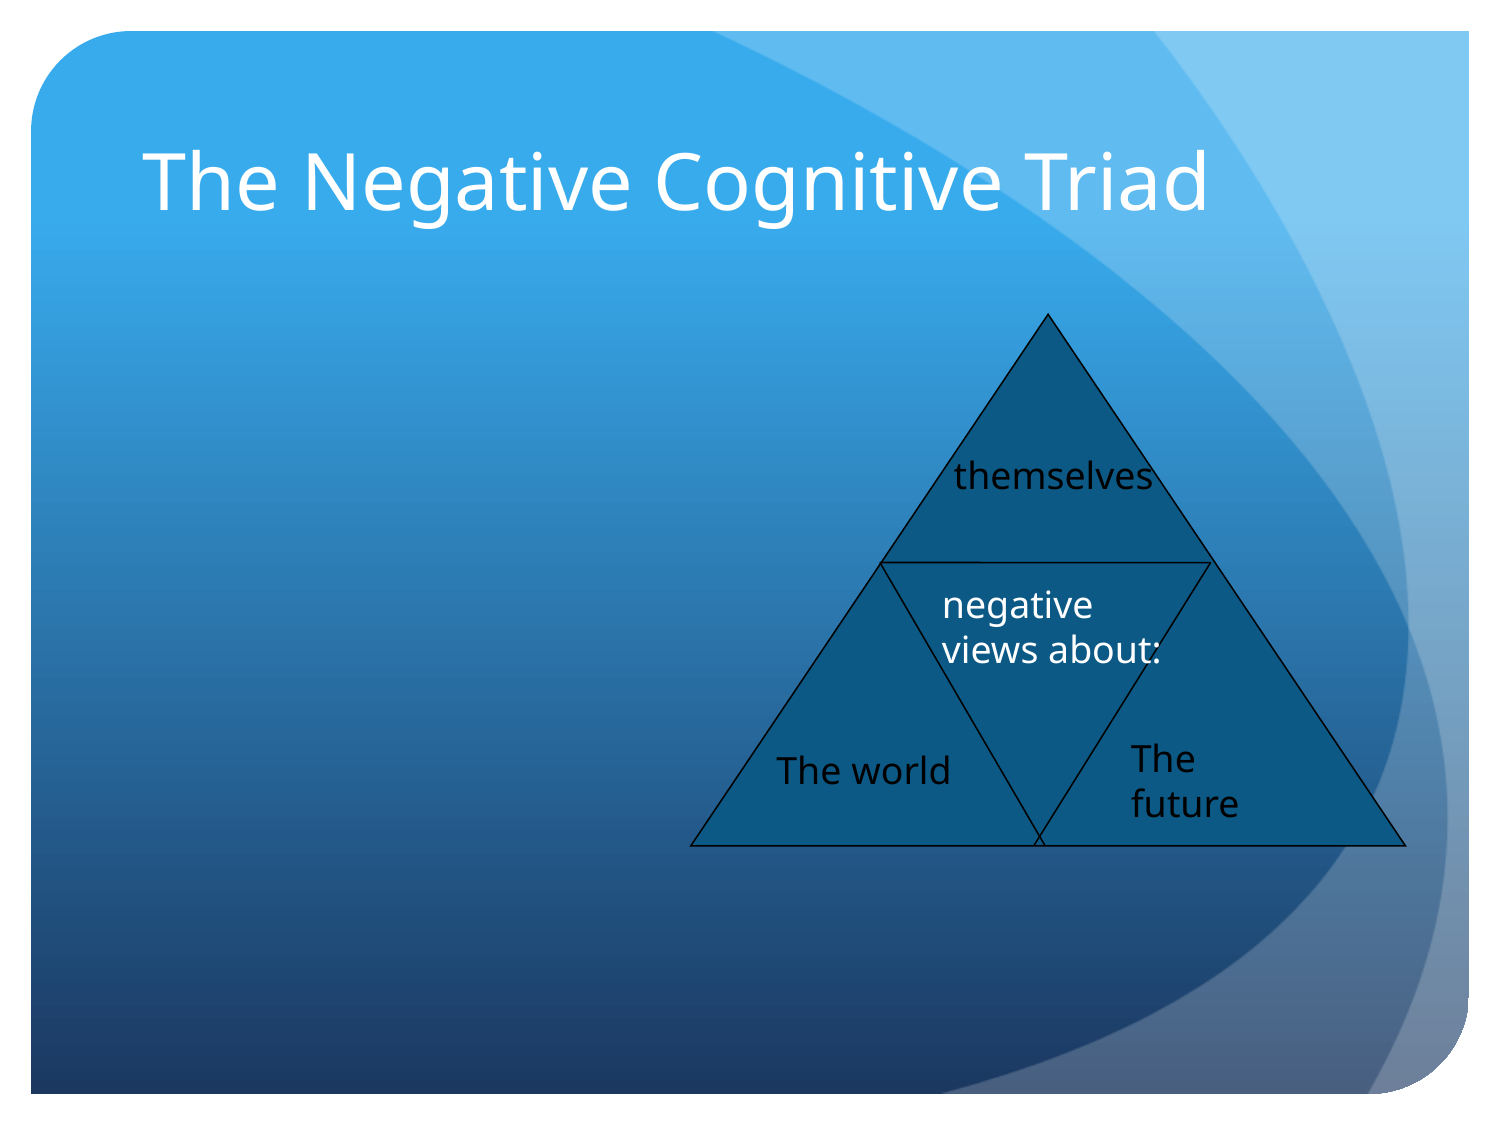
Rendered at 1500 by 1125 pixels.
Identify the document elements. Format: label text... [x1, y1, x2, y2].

text_box [690, 478, 1406, 846]
text_box The world [761, 739, 999, 800]
text_box themselves [938, 444, 1176, 504]
text_box [960, 314, 1136, 444]
title The Negative Cognitive Triad [127, 62, 1372, 234]
text_box The future [1116, 727, 1329, 833]
text_box negative views about: [927, 574, 1187, 679]
picture [24, 30, 1473, 1094]
